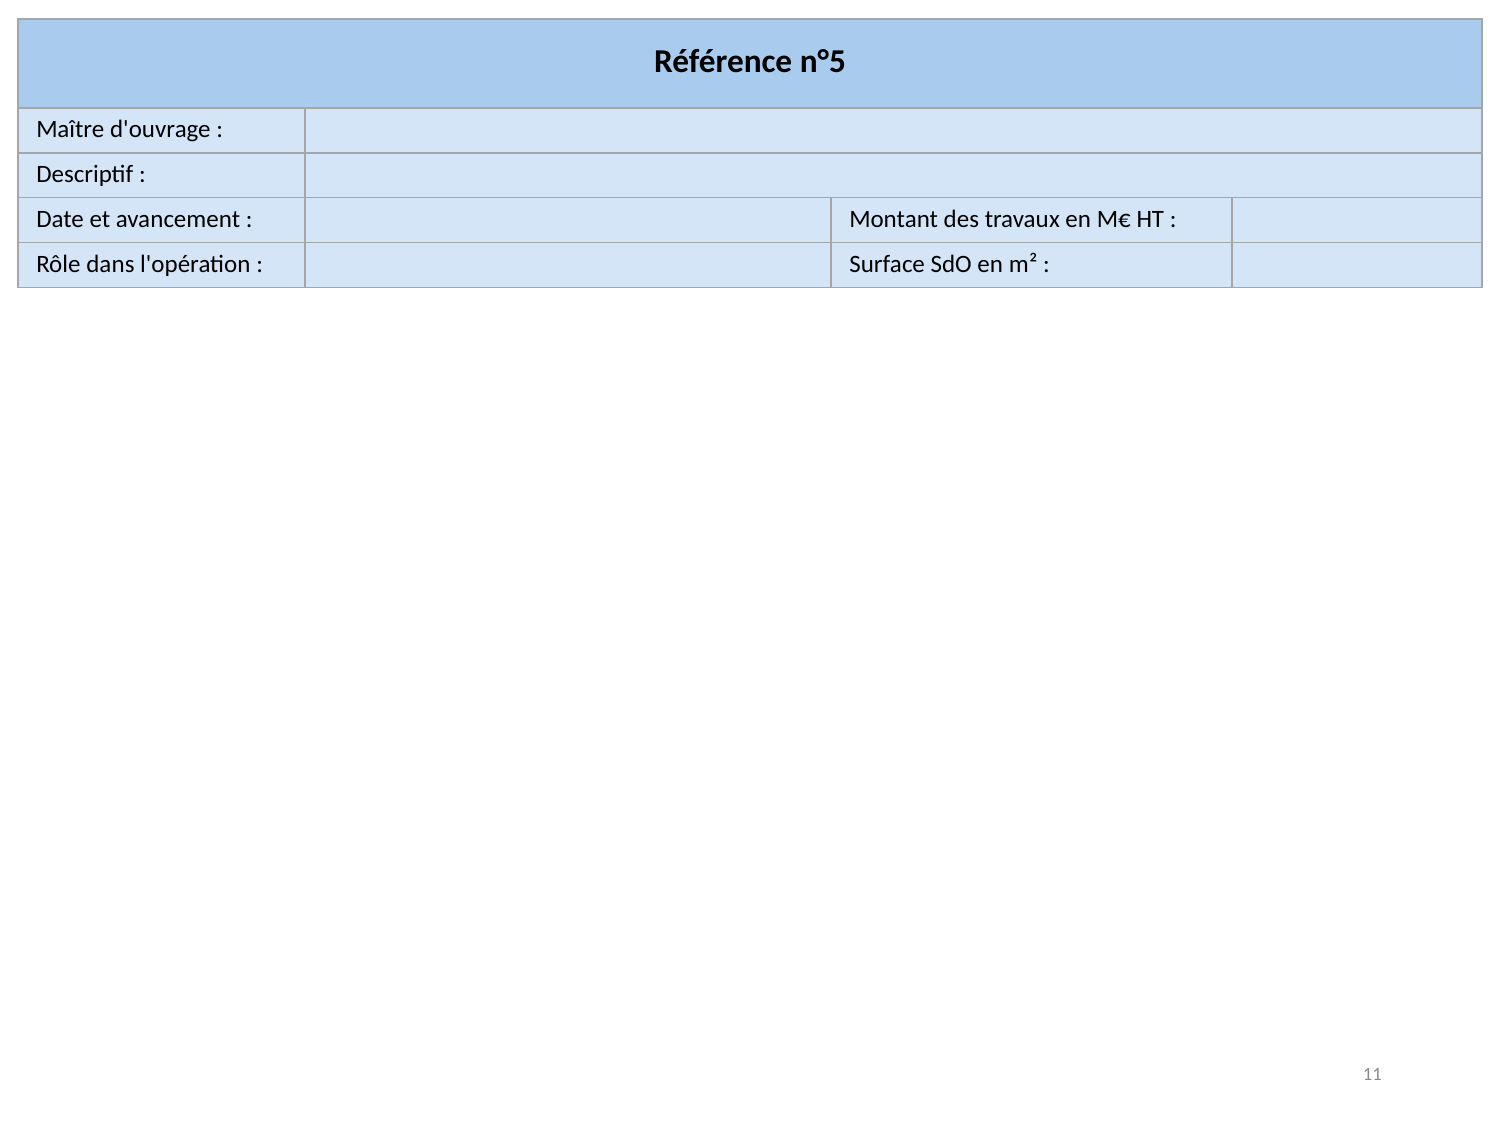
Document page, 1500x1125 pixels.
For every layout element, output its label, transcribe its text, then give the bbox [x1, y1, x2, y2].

table_header Référence n°5 [19, 20, 1481, 107]
table_cell Date et avancement : [19, 198, 304, 242]
table_cell [306, 198, 830, 242]
table_cell Descriptif : [19, 154, 304, 197]
table_cell [1233, 243, 1481, 287]
table_cell Surface SdO en m² : [832, 243, 1231, 287]
table_cell [306, 243, 830, 287]
table_cell Maître d'ouvrage : [19, 109, 304, 152]
table_cell Rôle dans l'opération : [19, 243, 304, 287]
table_cell [1233, 198, 1481, 242]
table_cell [306, 154, 1481, 197]
slide_number 11 [1059, 1042, 1397, 1103]
table_cell [306, 109, 1481, 152]
table_cell Montant des travaux en M€ HT : [832, 198, 1231, 242]
